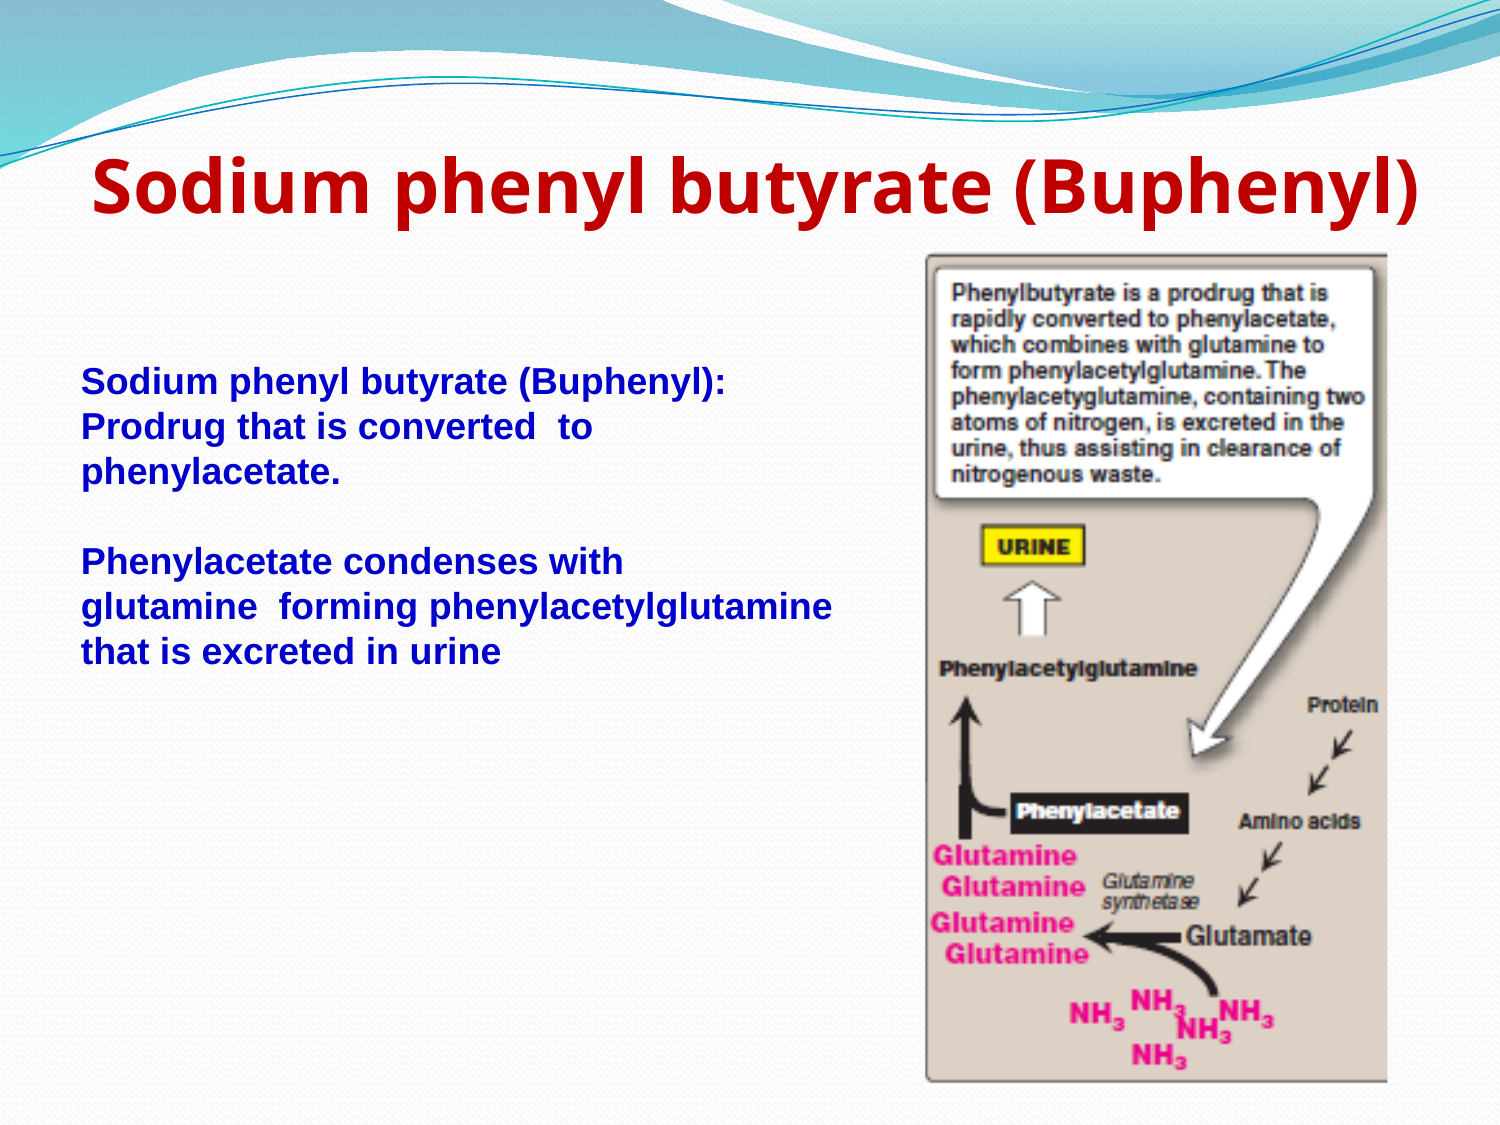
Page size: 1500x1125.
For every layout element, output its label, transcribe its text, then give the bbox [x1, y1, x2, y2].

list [924, 249, 1388, 1088]
text_box Sodium phenyl butyrate (Buphenyl): Prodrug that is converted to phenylacetate. Phenylacetate condenses with glutamine forming phenylacetylglutamine that is excreted in urine [66, 349, 849, 680]
title Sodium phenyl butyrate (Buphenyl) [49, 99, 1463, 229]
